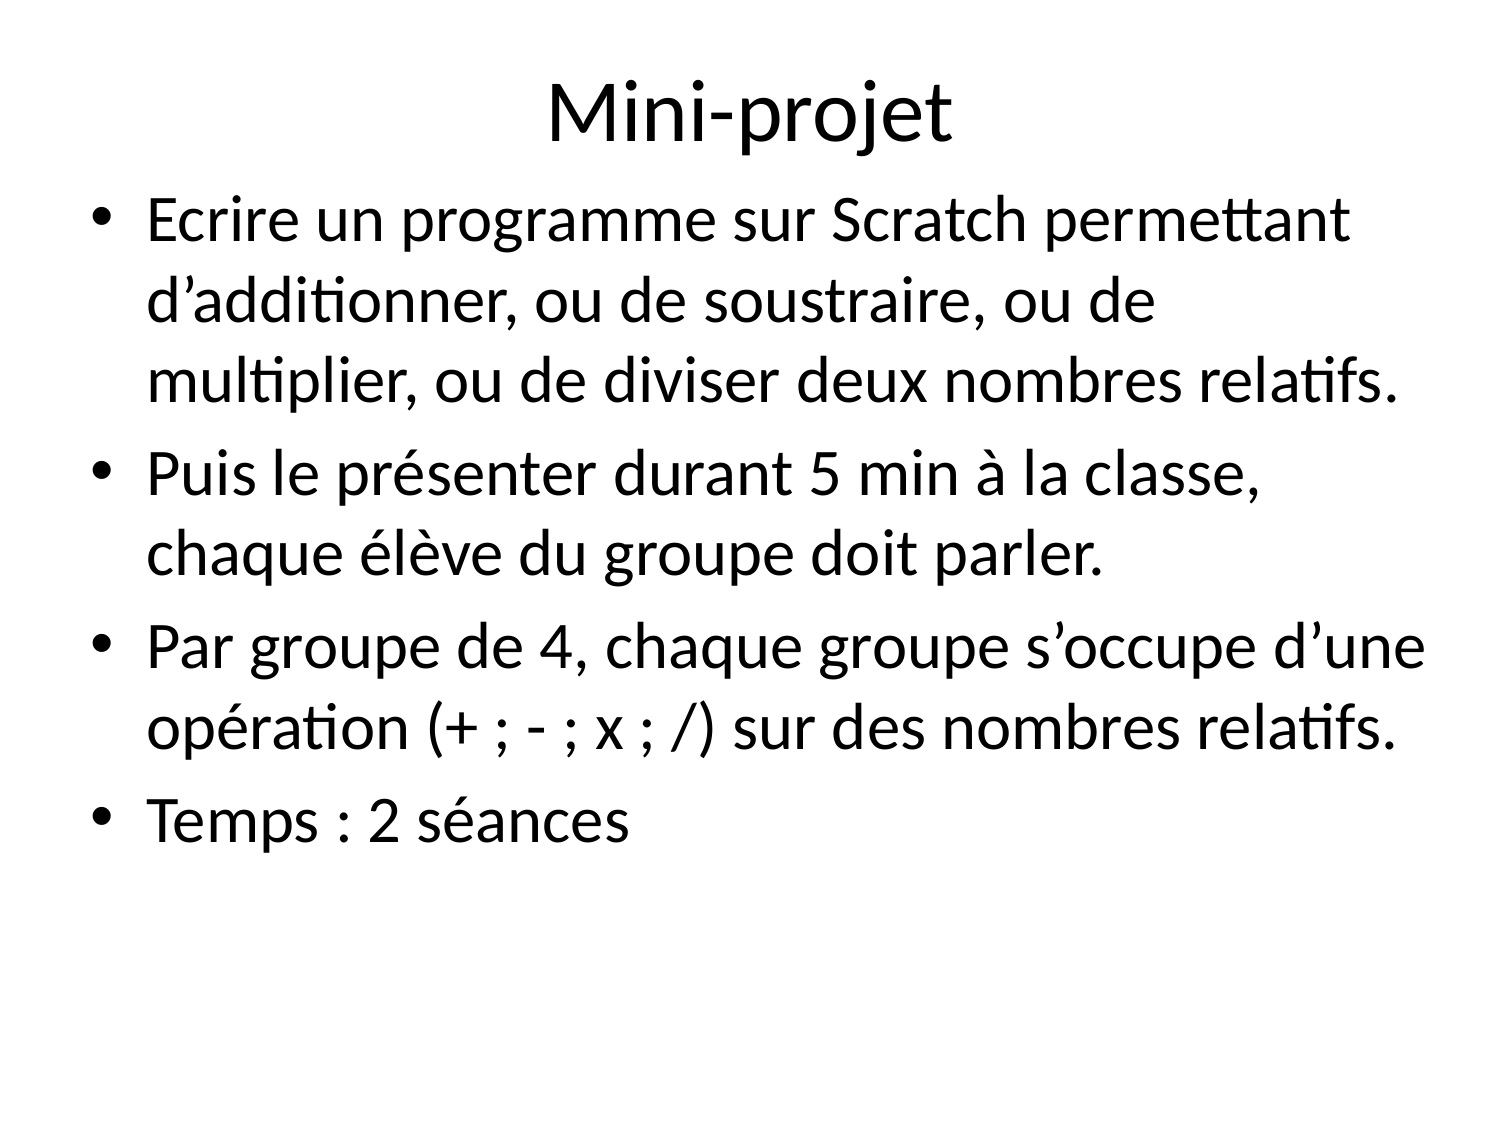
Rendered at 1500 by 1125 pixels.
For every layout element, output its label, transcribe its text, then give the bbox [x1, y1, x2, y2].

list Ecrire un programme sur Scratch permettant d’additionner, ou de soustraire, ou de multiplier, ou de diviser deux nombres relatifs. Puis le présenter durant 5 min à la classe, chaque élève du groupe doit parler. Par groupe de 4, chaque groupe s’occupe d’une opération (+ ; - ; x ; /) sur des nombres relatifs. Temps : 2 séances [75, 167, 1446, 1005]
title Mini-projet [75, 45, 1425, 167]
